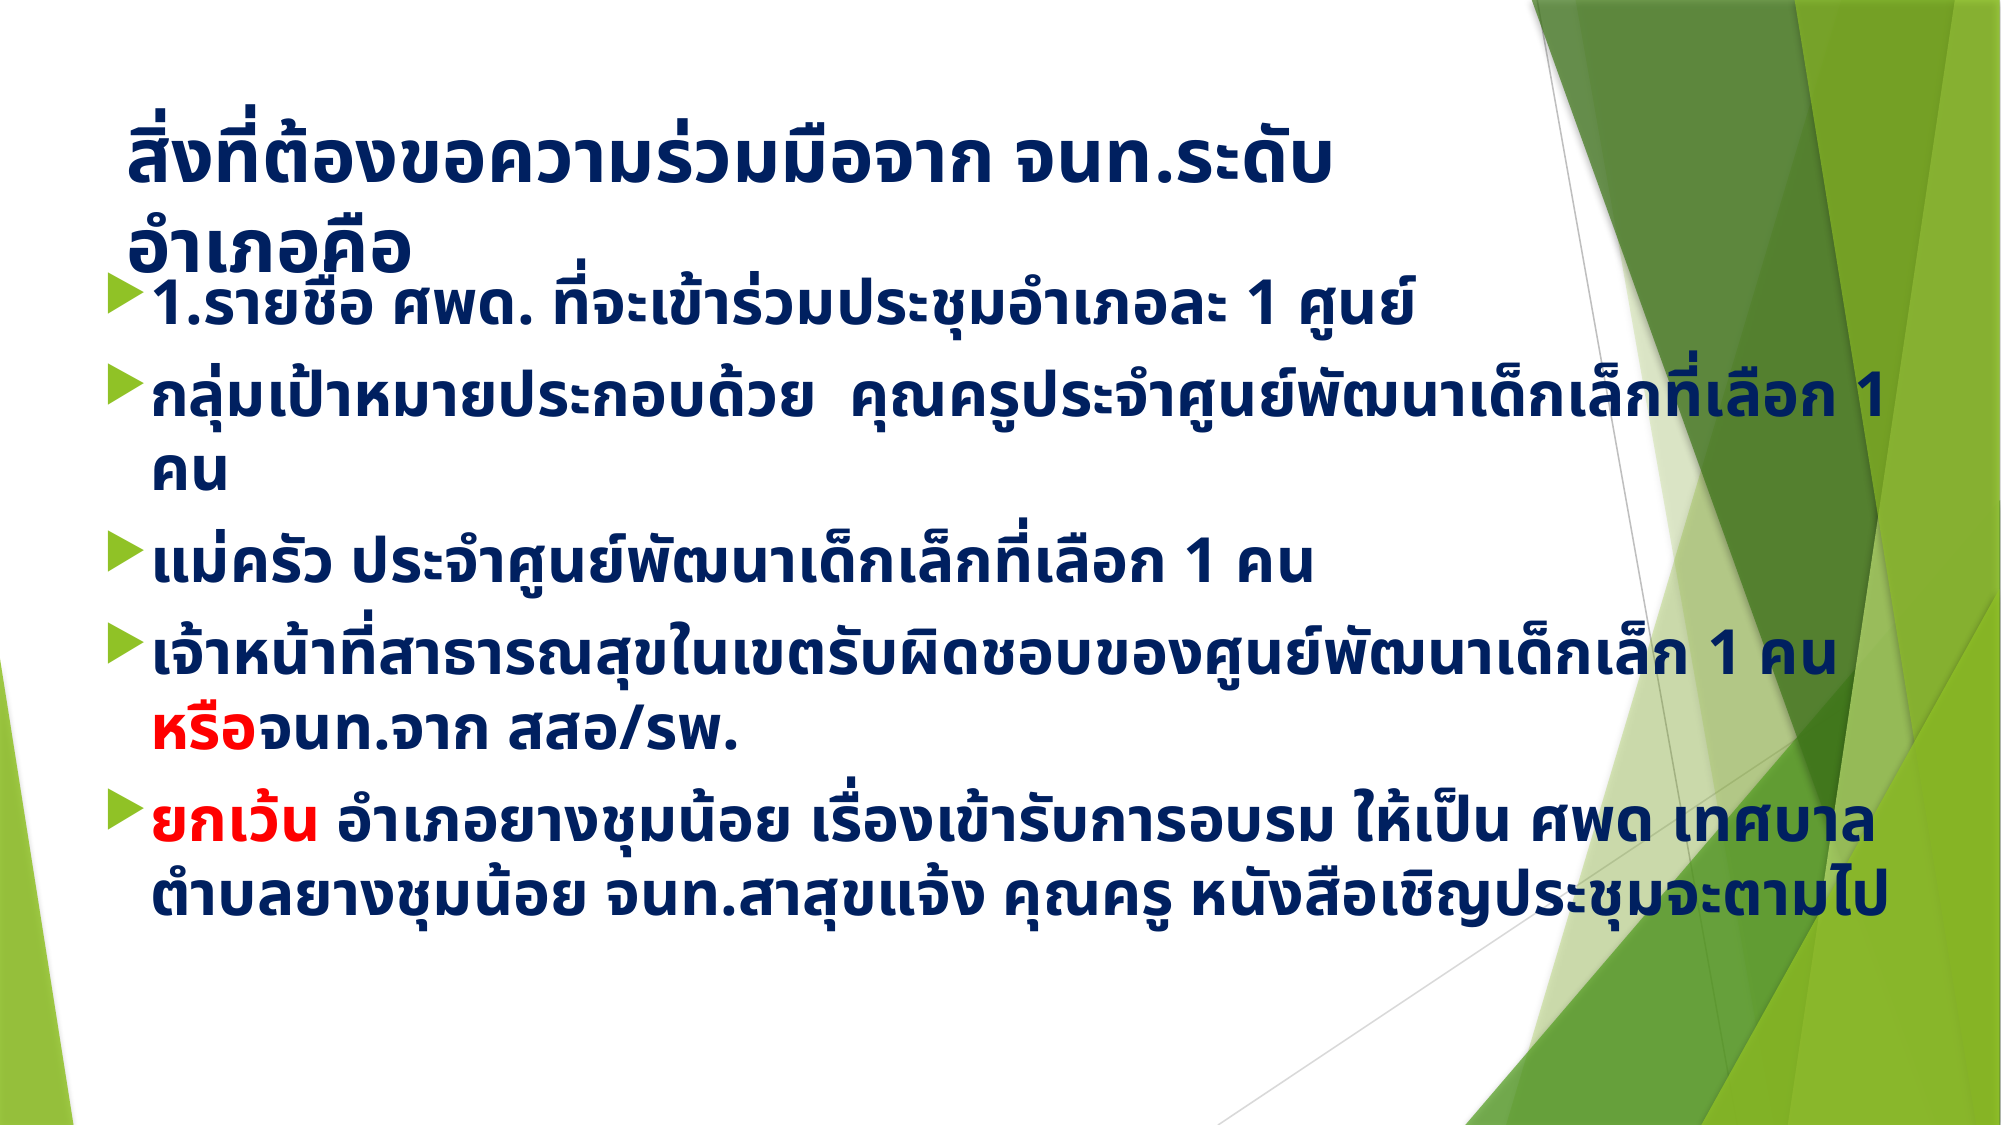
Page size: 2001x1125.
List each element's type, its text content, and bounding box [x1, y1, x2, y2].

list 1.รายชื่อ ศพด. ที่จะเข้าร่วมประชุมอำเภอละ 1 ศูนย์ กลุ่มเป้าหมายประกอบด้วย คุณครูประจำศูนย์พัฒนาเด็กเล็กที่เลือก 1 คน แม่ครัว ประจำศูนย์พัฒนาเด็กเล็กที่เลือก 1 คน เจ้าหน้าที่สาธารณสุขในเขตรับผิดชอบของศูนย์พัฒนาเด็กเล็ก 1 คน หรือจนท.จาก สสอ/รพ. ยกเว้น อำเภอยางชุมน้อย เรื่องเข้ารับการอบรม ให้เป็น ศพด เทศบาลตำบลยางชุมน้อย จนท.สาสุขแจ้ง คุณครู หนังสือเชิญประชุมจะตามไป [88, 254, 1911, 969]
title สิ่งที่ต้องขอความร่วมมือจาก จนท.ระดับอำเภอคือ [111, 99, 1522, 254]
